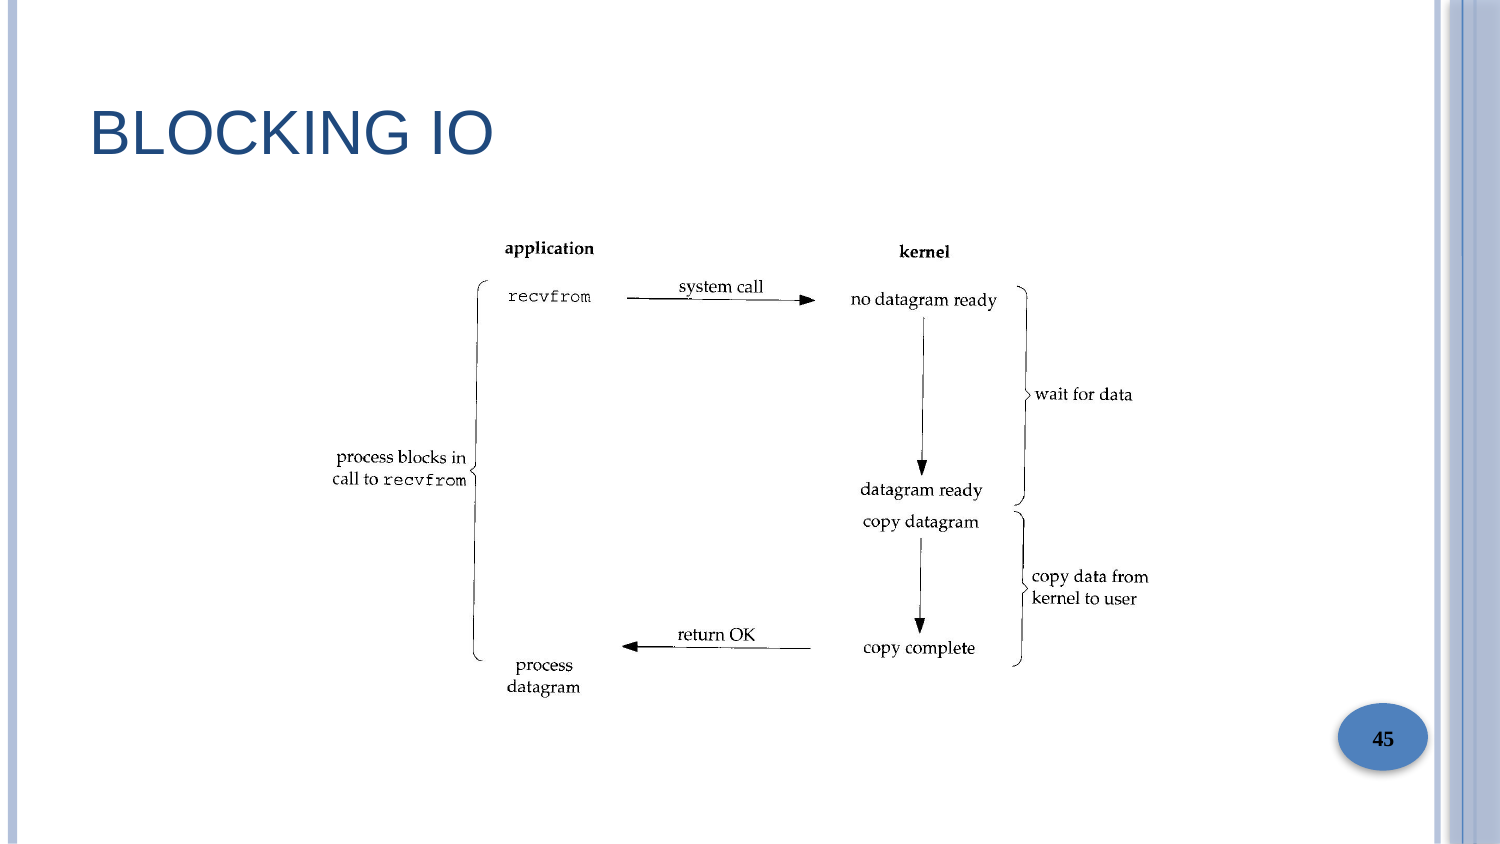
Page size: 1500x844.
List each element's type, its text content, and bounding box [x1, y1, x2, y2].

title Blocking IO [75, 33, 1300, 175]
slide_number 45 [1333, 705, 1434, 770]
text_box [280, 177, 1192, 780]
